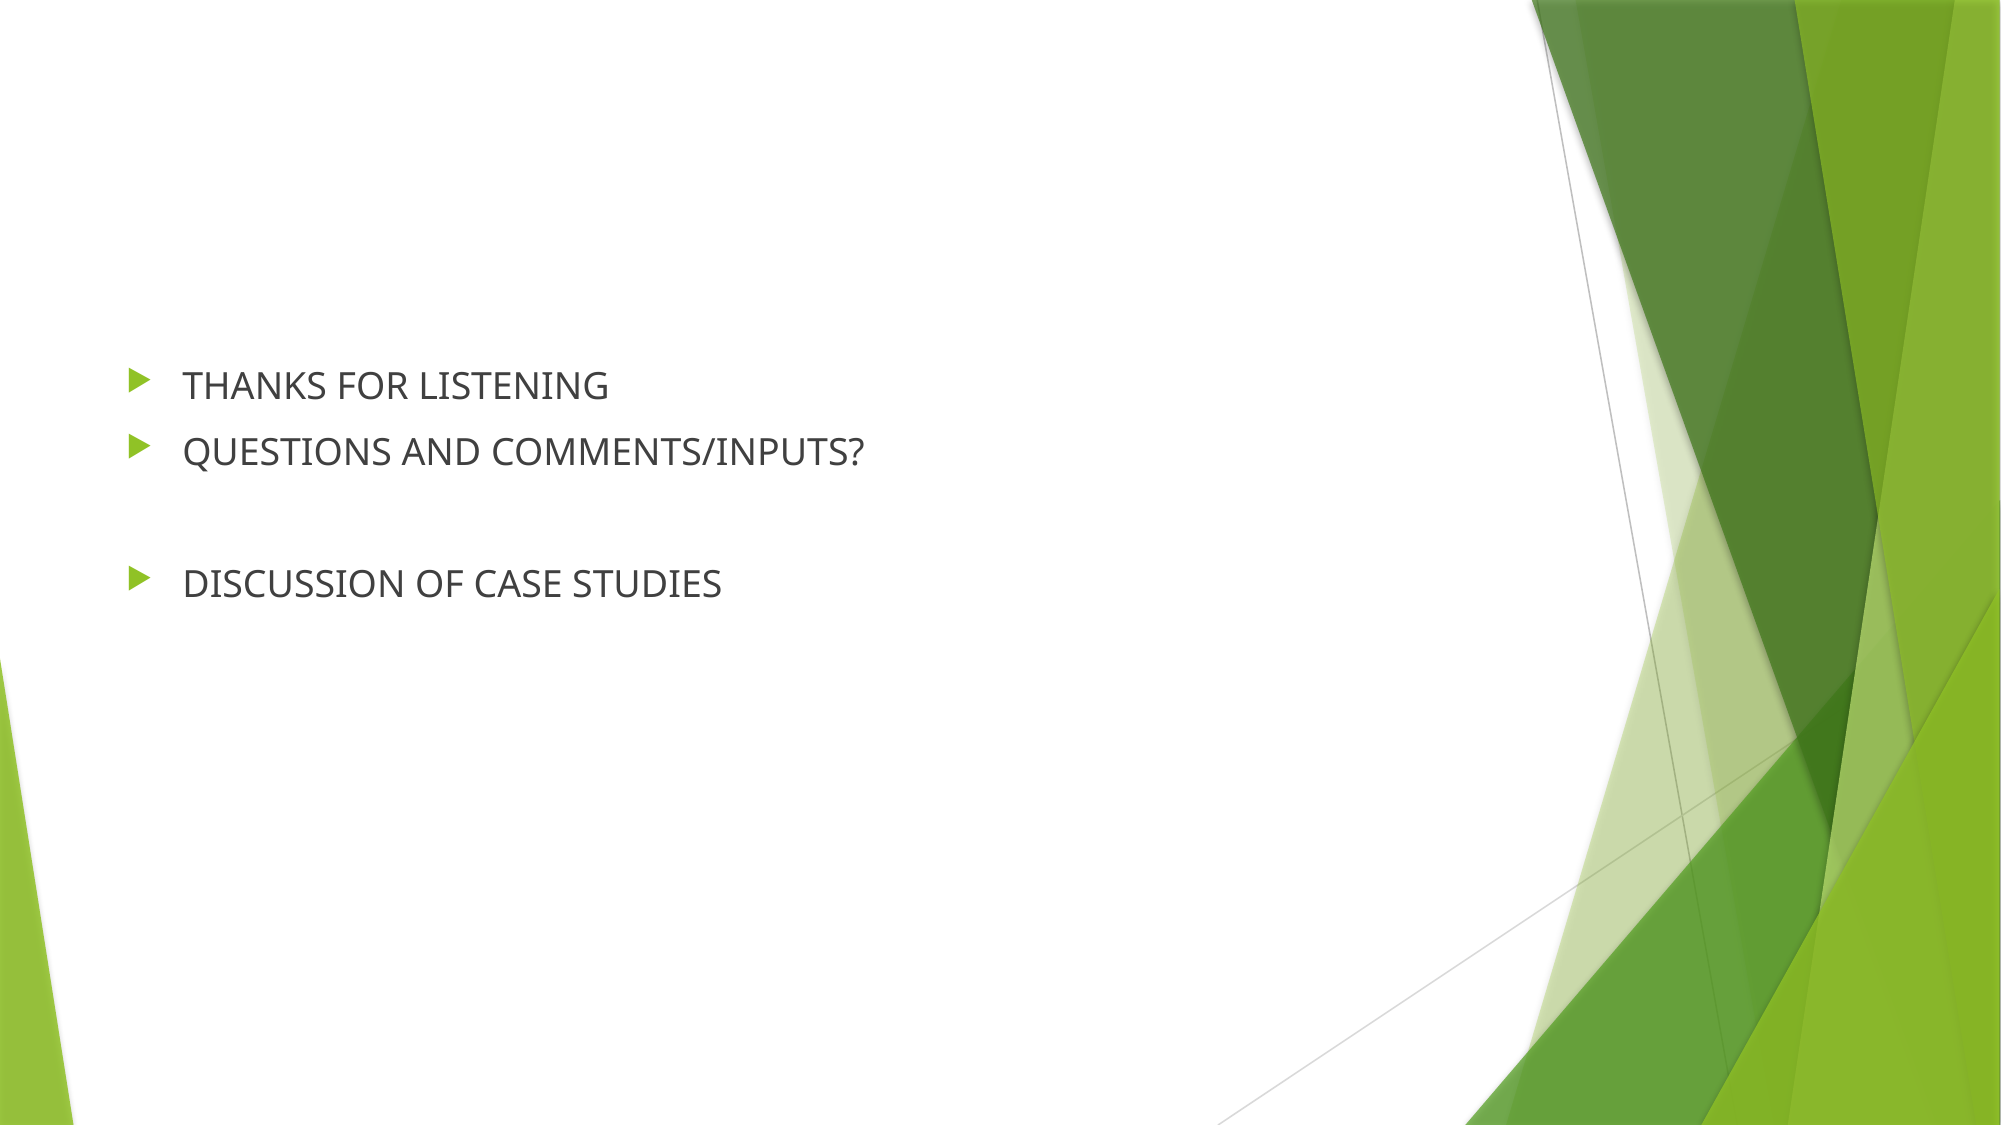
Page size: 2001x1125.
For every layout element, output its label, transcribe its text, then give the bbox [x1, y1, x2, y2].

list THANKS FOR LISTENING QUESTIONS AND COMMENTS/INPUTS? DISCUSSION OF CASE STUDIES [111, 354, 1522, 992]
